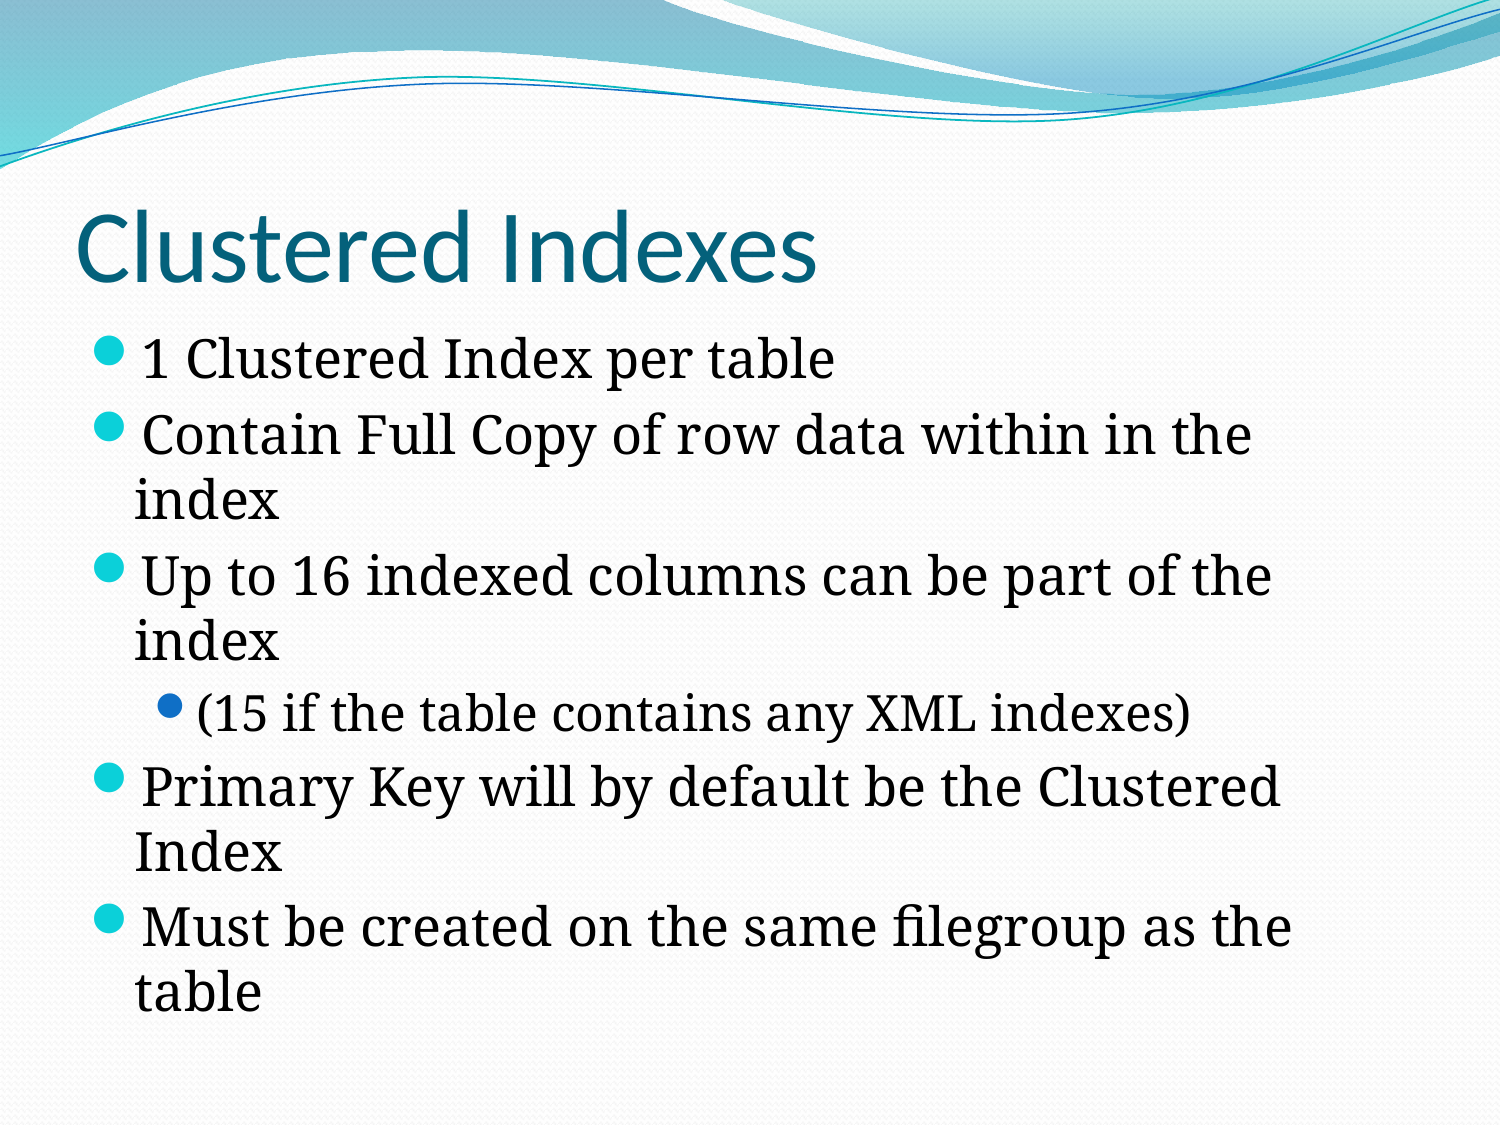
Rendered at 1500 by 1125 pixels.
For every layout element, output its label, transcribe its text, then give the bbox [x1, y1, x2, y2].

title Clustered Indexes [75, 115, 1425, 303]
list 1 Clustered Index per table Contain Full Copy of row data within in the index Up to 16 indexed columns can be part of the index (15 if the table contains any XML indexes) Primary Key will by default be the Clustered Index Must be created on the same filegroup as the table [75, 317, 1425, 1038]
